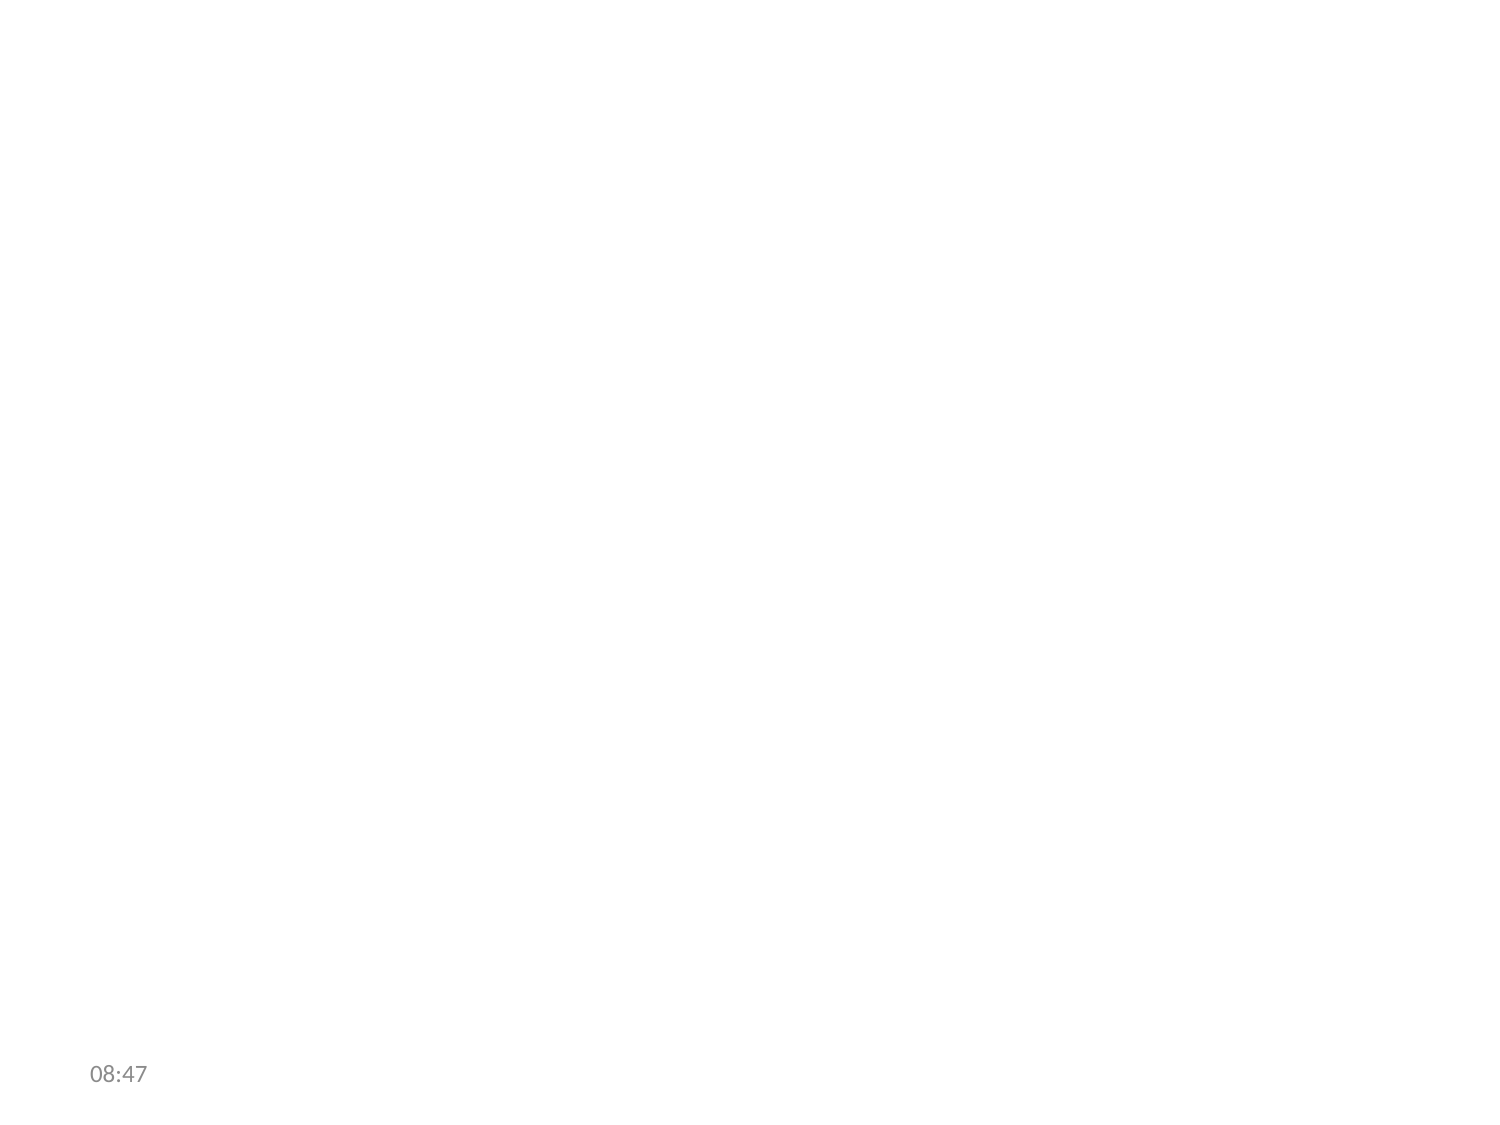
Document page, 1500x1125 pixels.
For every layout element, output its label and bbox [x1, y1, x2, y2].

slide_number [75, 1042, 425, 1103]
